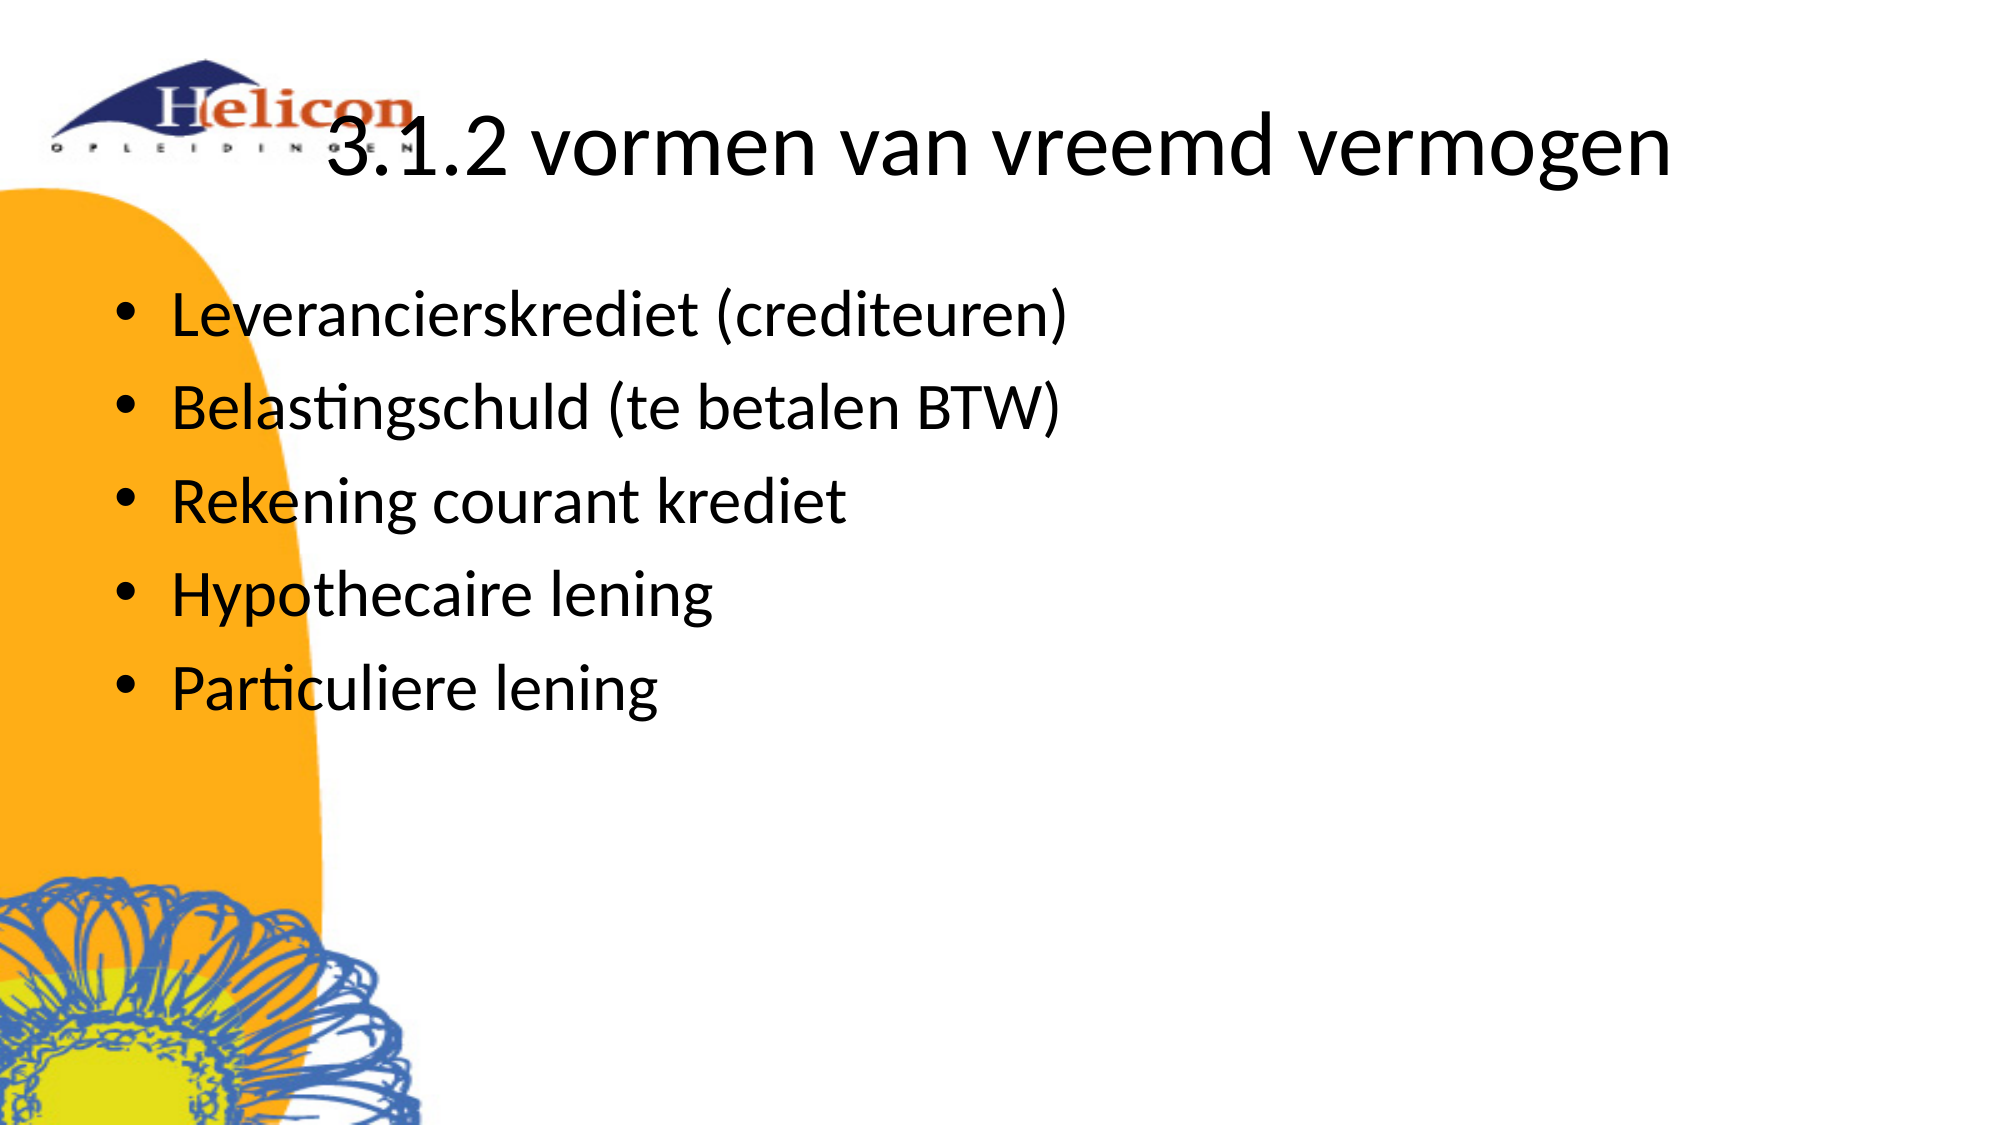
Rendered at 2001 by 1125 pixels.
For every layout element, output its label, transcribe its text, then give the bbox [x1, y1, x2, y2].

picture [0, 0, 2001, 1125]
title 3.1.2 vormen van vreemd vermogen [99, 45, 1900, 233]
list Leverancierskrediet (crediteuren) Belastingschuld (te betalen BTW) Rekening courant krediet Hypothecaire lening Particuliere lening [99, 262, 1900, 1005]
